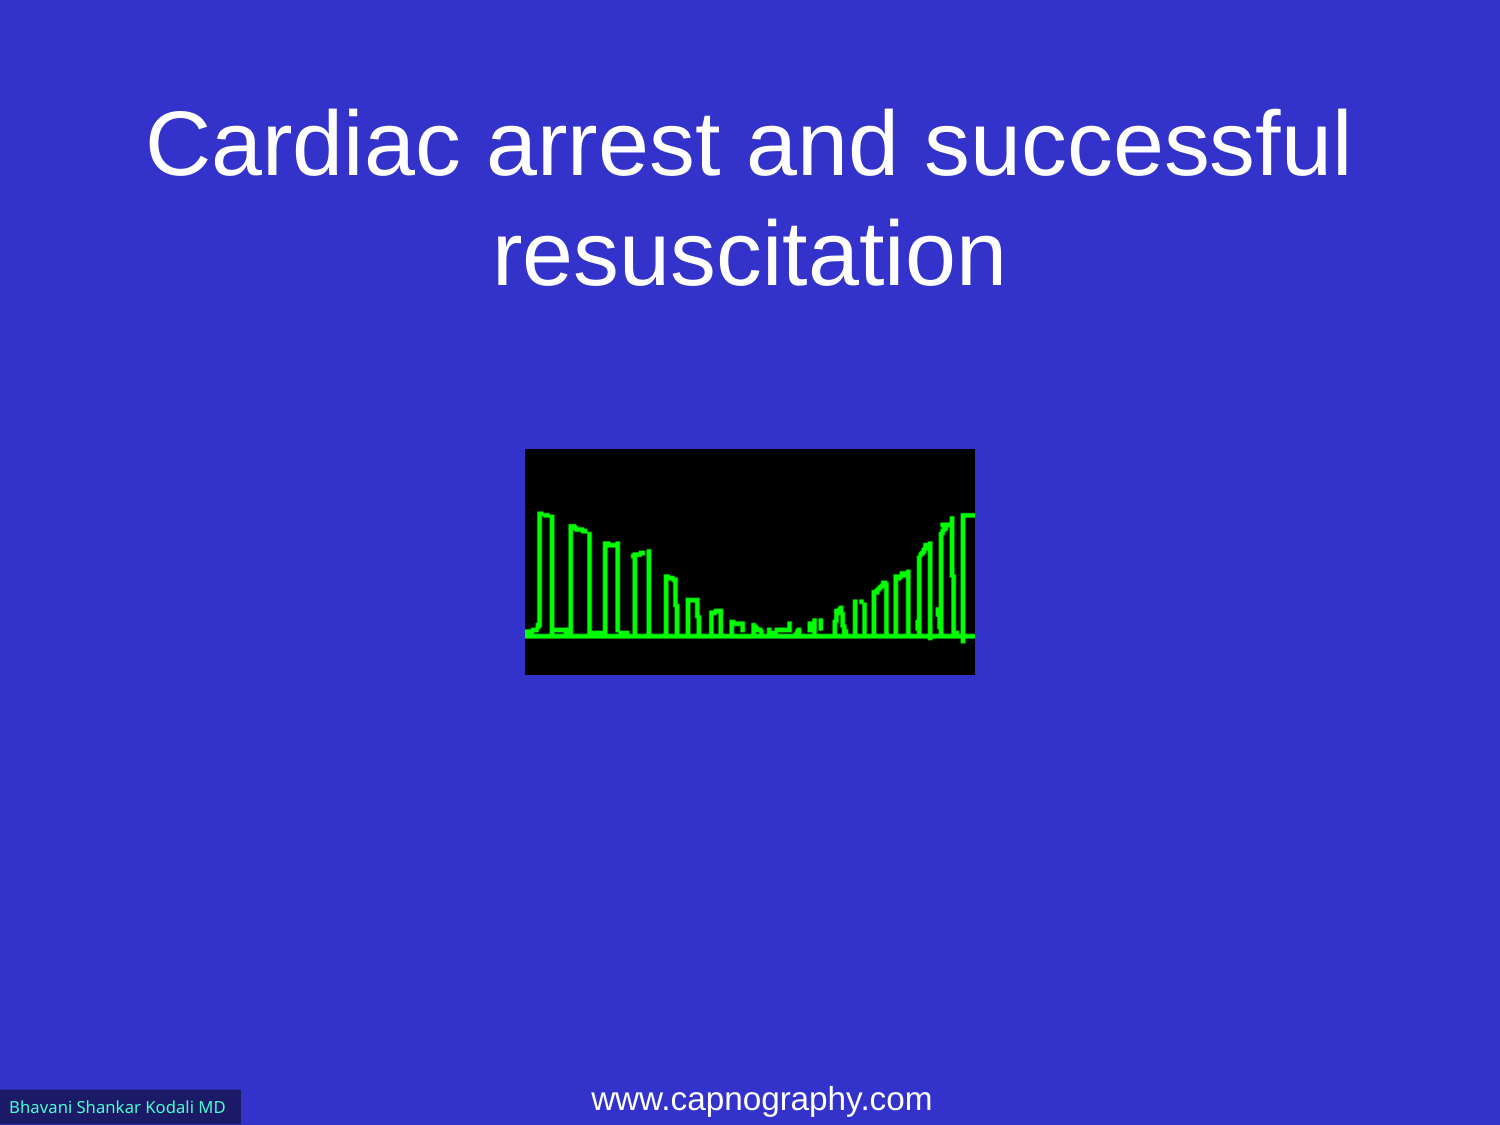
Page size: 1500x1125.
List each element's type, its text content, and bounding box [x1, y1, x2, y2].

text_box Bhavani Shankar Kodali MD [0, 1089, 241, 1125]
title Cardiac arrest and successful resuscitation [112, 99, 1388, 288]
picture [524, 449, 976, 676]
text_box www.capnography.com [576, 1069, 948, 1125]
